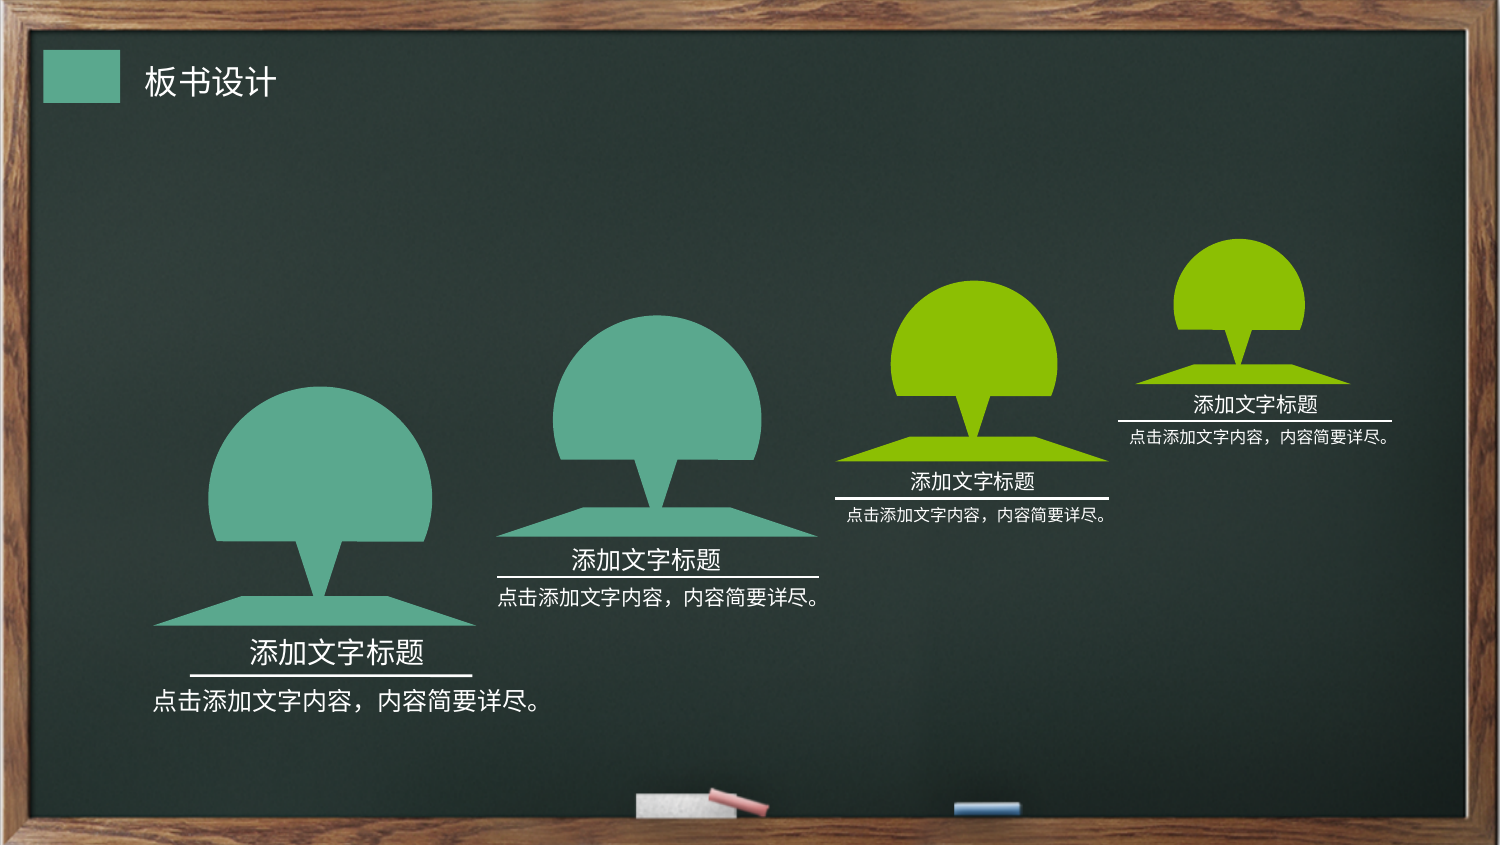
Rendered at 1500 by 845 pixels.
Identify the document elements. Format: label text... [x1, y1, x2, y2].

text_box 点击添加文字内容，内容简要详尽。 [831, 497, 1130, 533]
text_box [888, 278, 1060, 434]
text_box 点击添加文字内容，内容简要详尽。 [482, 576, 845, 617]
text_box [833, 434, 1112, 464]
text_box 添加文字标题 [895, 461, 1051, 497]
text_box [206, 384, 435, 594]
text_box [150, 594, 479, 628]
text_box 点击添加文字内容，内容简要详尽。 [1114, 419, 1413, 455]
text_box 添加文字标题 [234, 627, 440, 674]
picture [0, 0, 1500, 845]
text_box [1132, 362, 1354, 387]
text_box [1171, 236, 1308, 362]
text_box [493, 505, 820, 539]
text_box 添加文字标题 [1178, 384, 1334, 420]
text_box [550, 313, 764, 505]
text_box 添加文字标题 [556, 537, 737, 576]
text_box 点击添加文字内容，内容简要详尽。 [137, 678, 568, 723]
